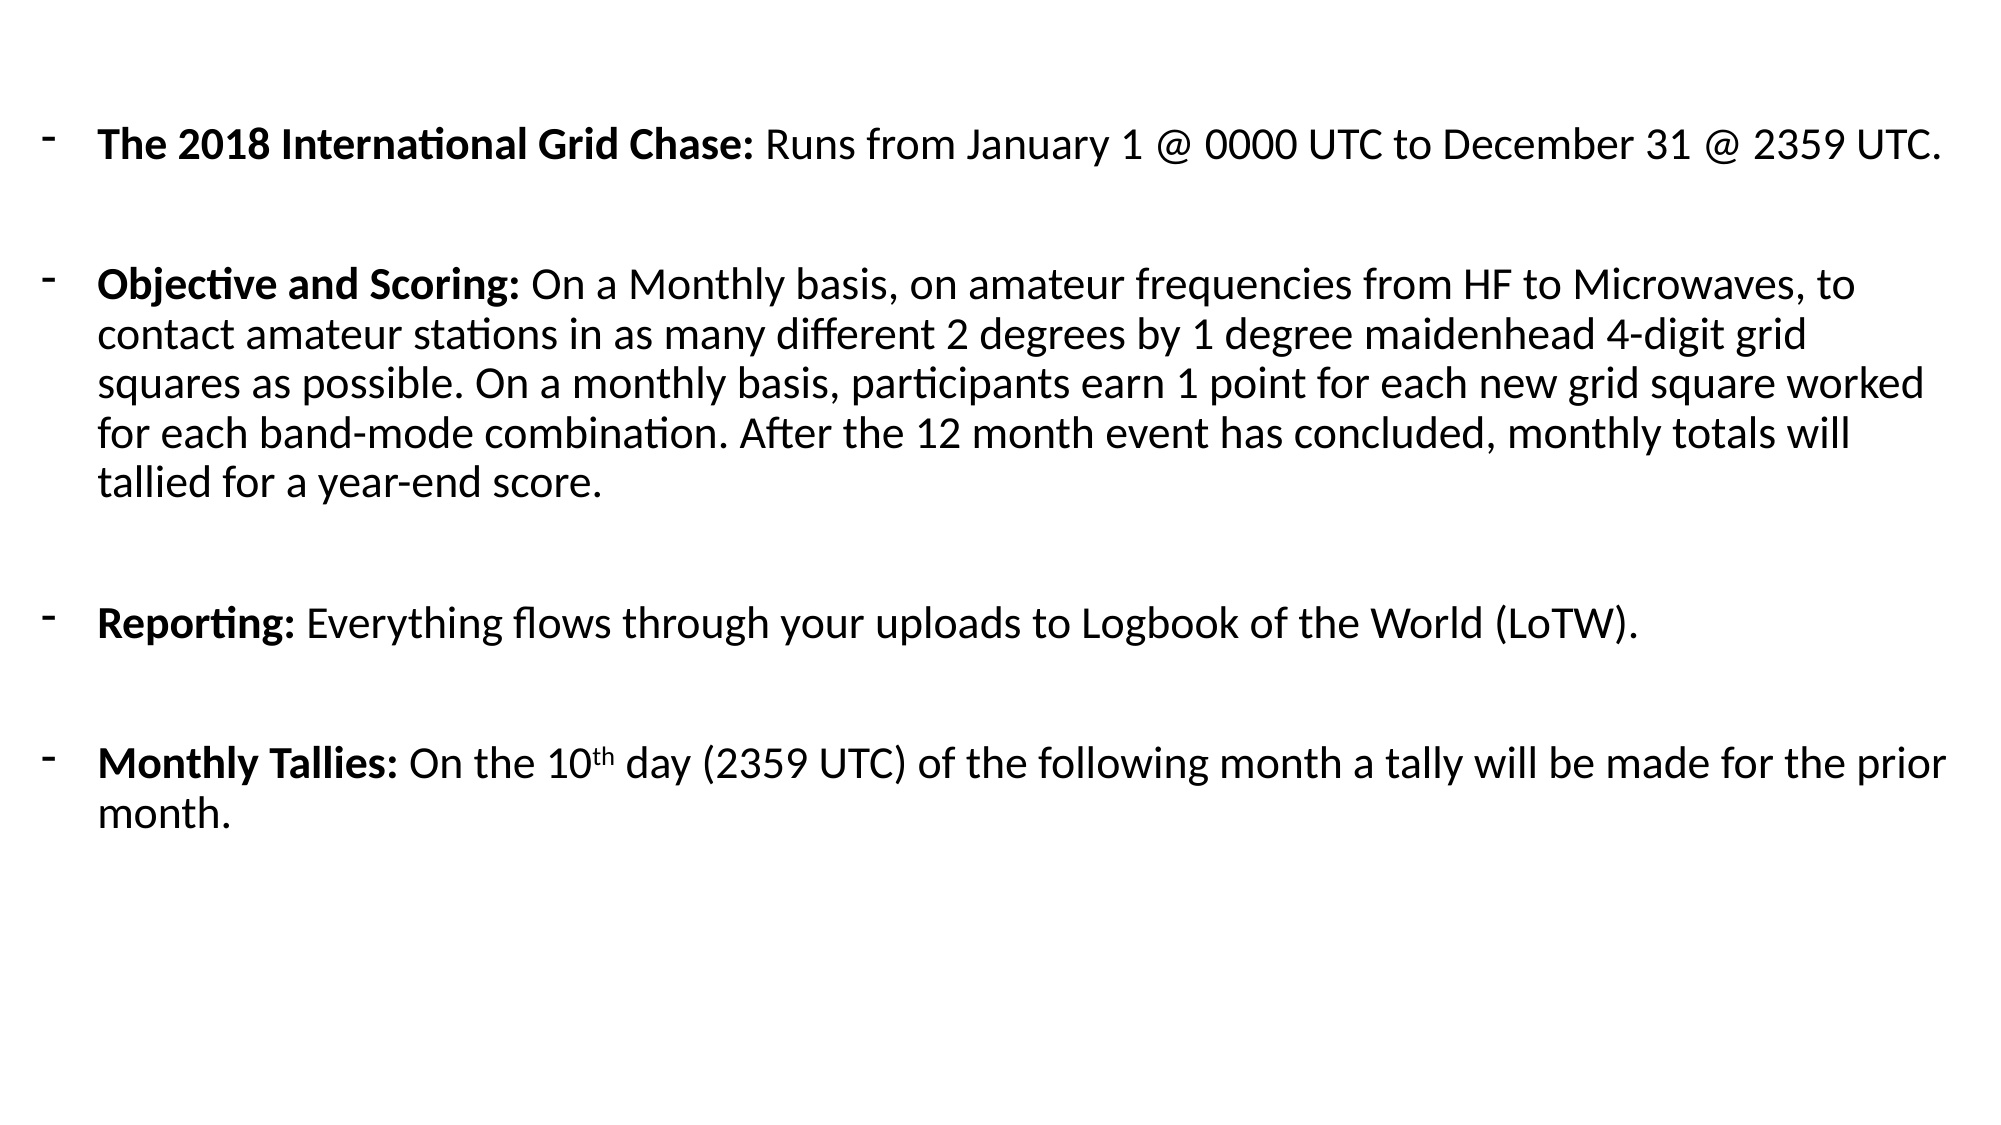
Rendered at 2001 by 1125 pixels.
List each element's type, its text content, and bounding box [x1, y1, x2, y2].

subtitle The 2018 International Grid Chase: Runs from January 1 @ 0000 UTC to December 31 @ 2359 UTC. Objective and Scoring: On a Monthly basis, on amateur frequencies from HF to Microwaves, to contact amateur stations in as many different 2 degrees by 1 degree maidenhead 4-digit grid squares as possible. On a monthly basis, participants earn 1 point for each new grid square worked for each band-mode combination. After the 12 month event has concluded, monthly totals will tallied for a year-end score. Reporting: Everything flows through your uploads to Logbook of the World (LoTW). Monthly Tallies: On the 10th day (2359 UTC) of the following month a tally will be made for the prior month. [26, 112, 1969, 1048]
